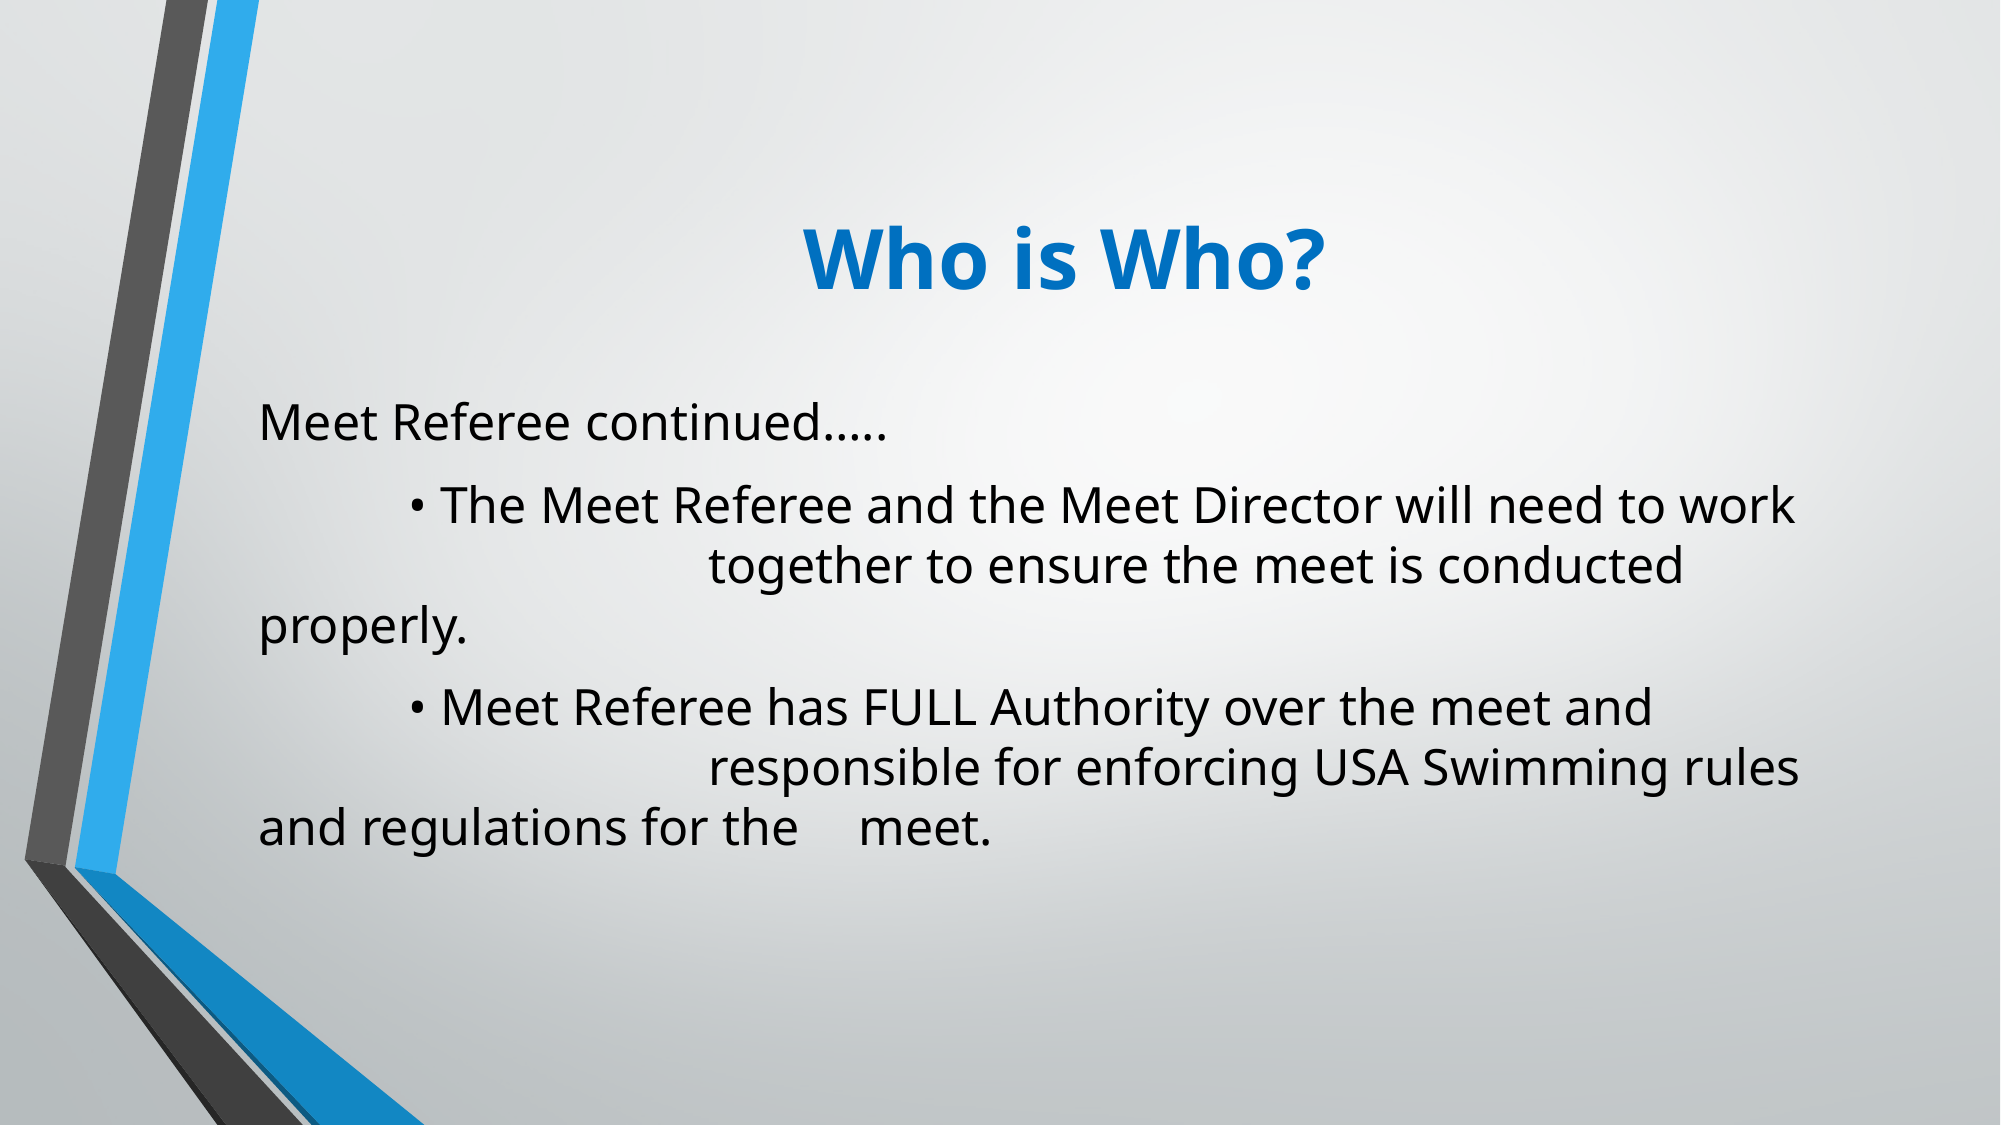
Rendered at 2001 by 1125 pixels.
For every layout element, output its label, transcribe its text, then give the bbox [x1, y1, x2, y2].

list Meet Referee continued….. • The Meet Referee and the Meet Director will need to work together to ensure the meet is conducted properly. • Meet Referee has FULL Authority over the meet and responsible for enforcing USA Swimming rules and regulations for the meet. [243, 296, 1887, 950]
title Who is Who? [243, 112, 1887, 296]
